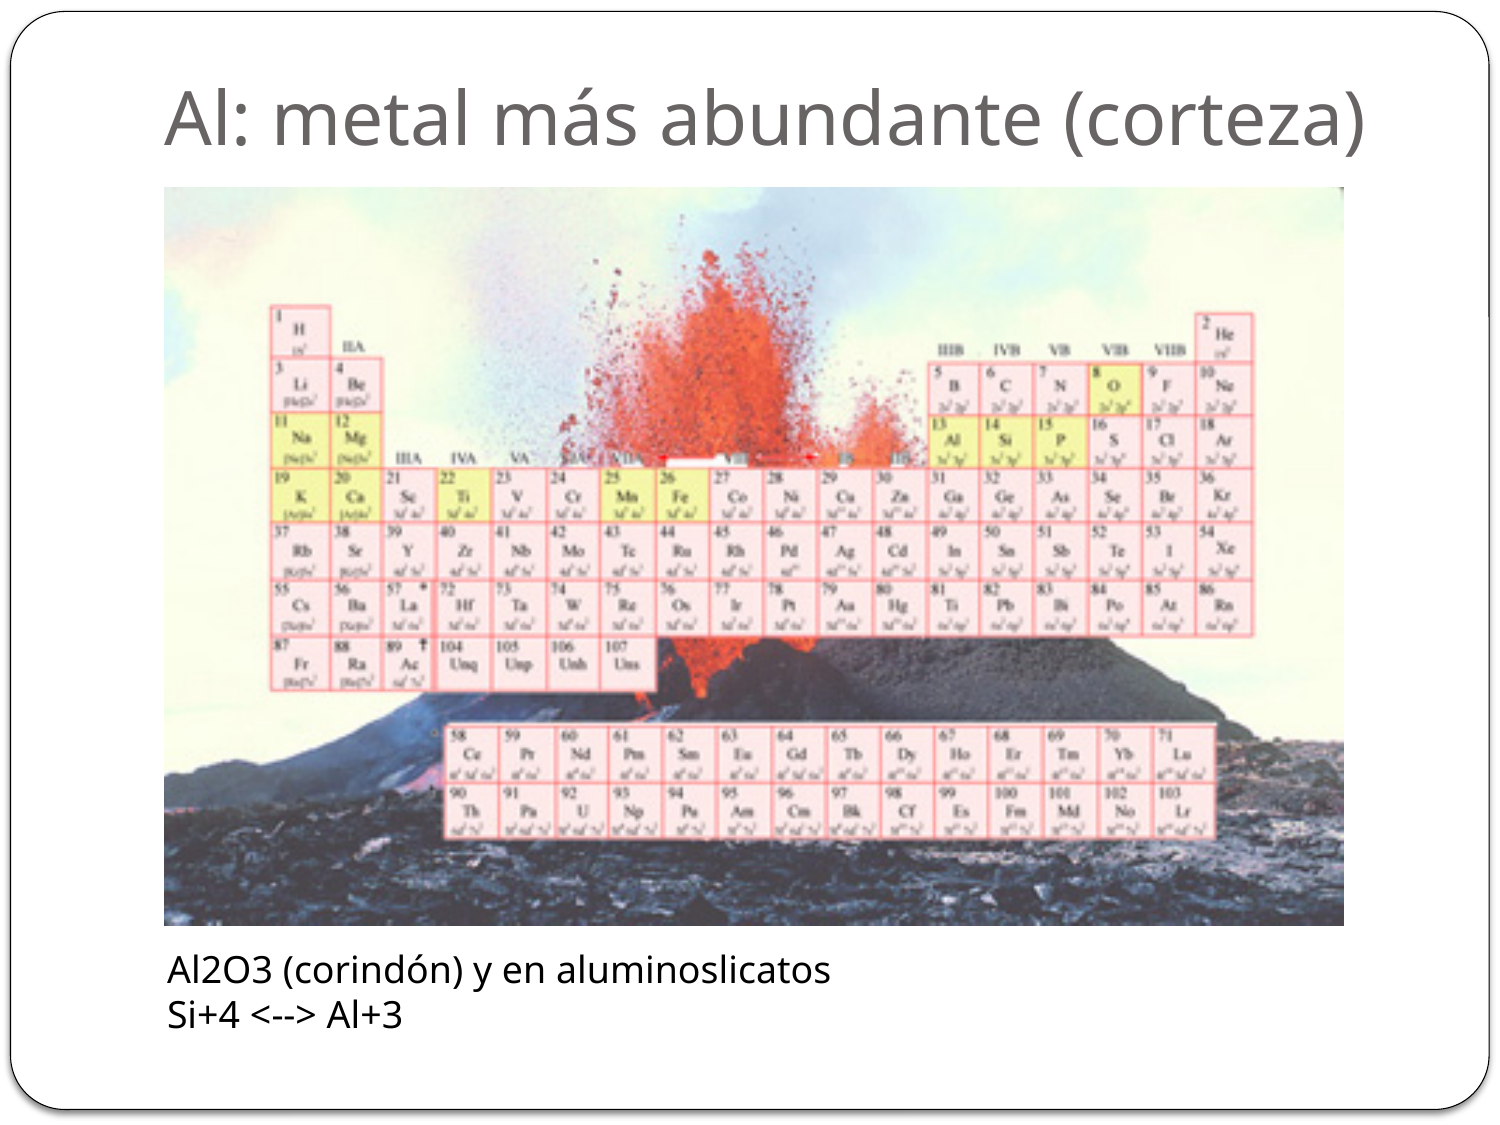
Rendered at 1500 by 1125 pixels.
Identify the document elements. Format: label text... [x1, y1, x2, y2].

picture [163, 187, 1344, 926]
text_box Al2O3 (corindón) y en aluminoslicatos Si+4 <--> Al+3 [152, 938, 865, 1044]
title Al: metal más abundante (corteza) [150, 0, 1425, 176]
